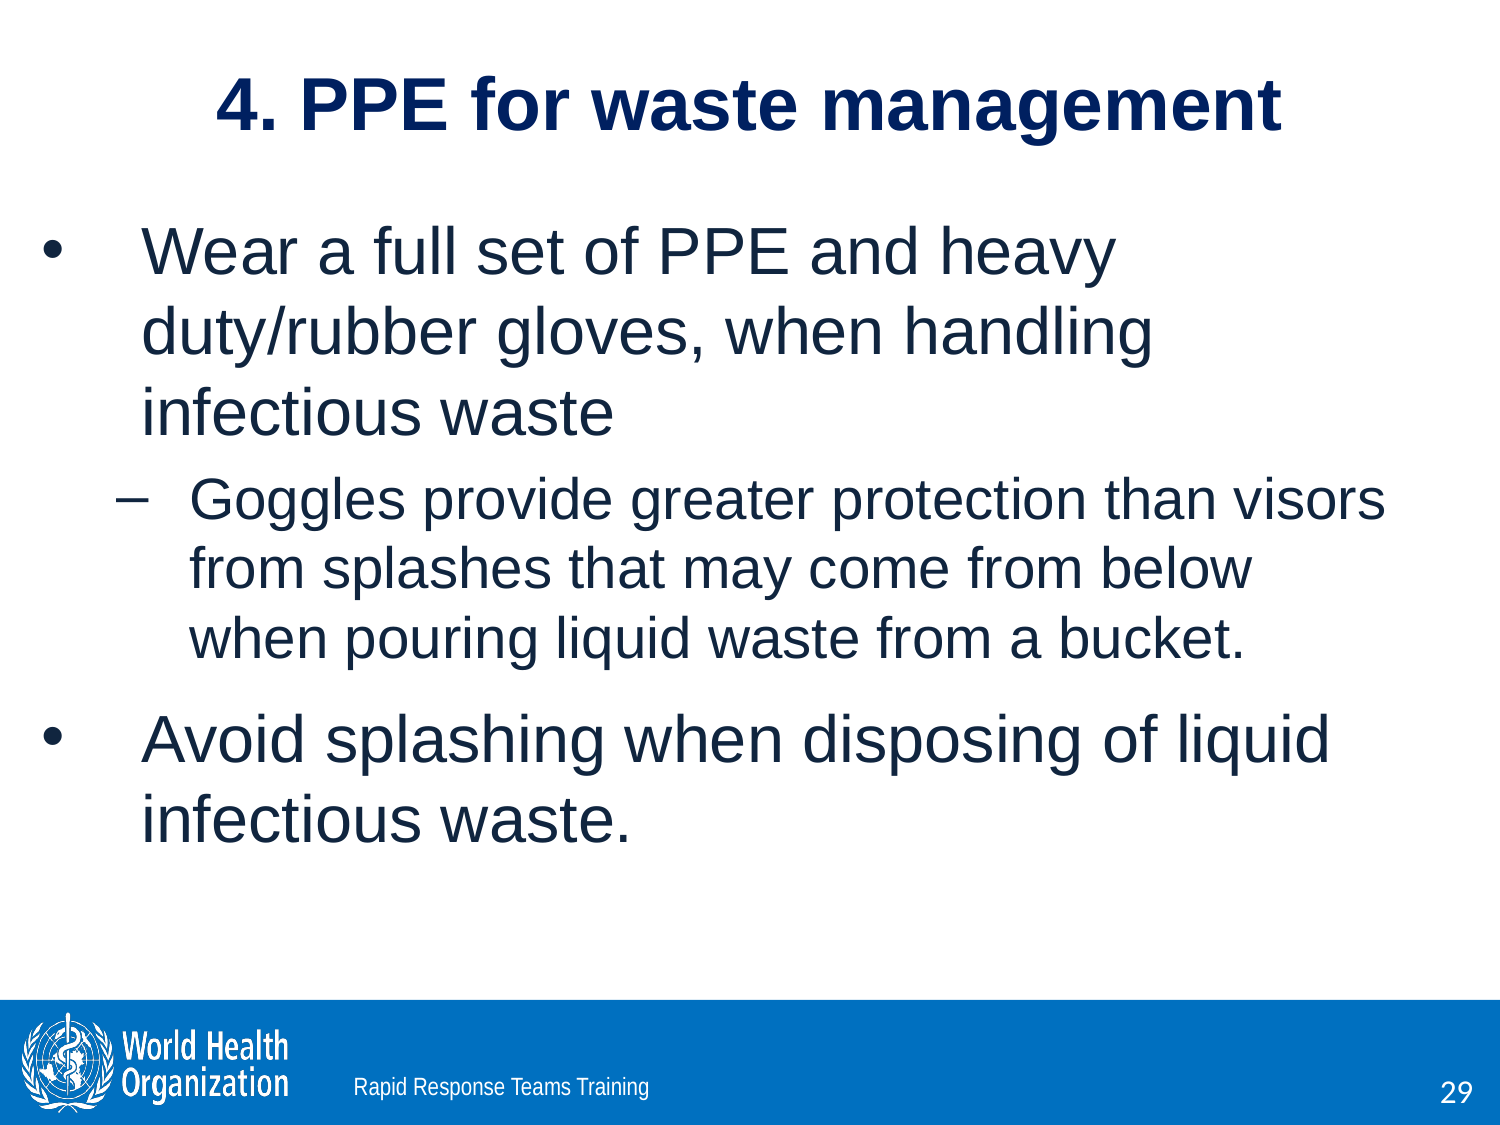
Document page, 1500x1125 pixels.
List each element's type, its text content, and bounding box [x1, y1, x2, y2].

title 4. PPE for waste management [29, 42, 1471, 159]
picture [21, 1012, 288, 1113]
list Wear a full set of PPE and heavy duty/rubber gloves, when handling infectious waste Goggles provide greater protection than visors from splashes that may come from below when pouring liquid waste from a bucket. Avoid splashing when disposing of liquid infectious waste. [41, 208, 1392, 1017]
